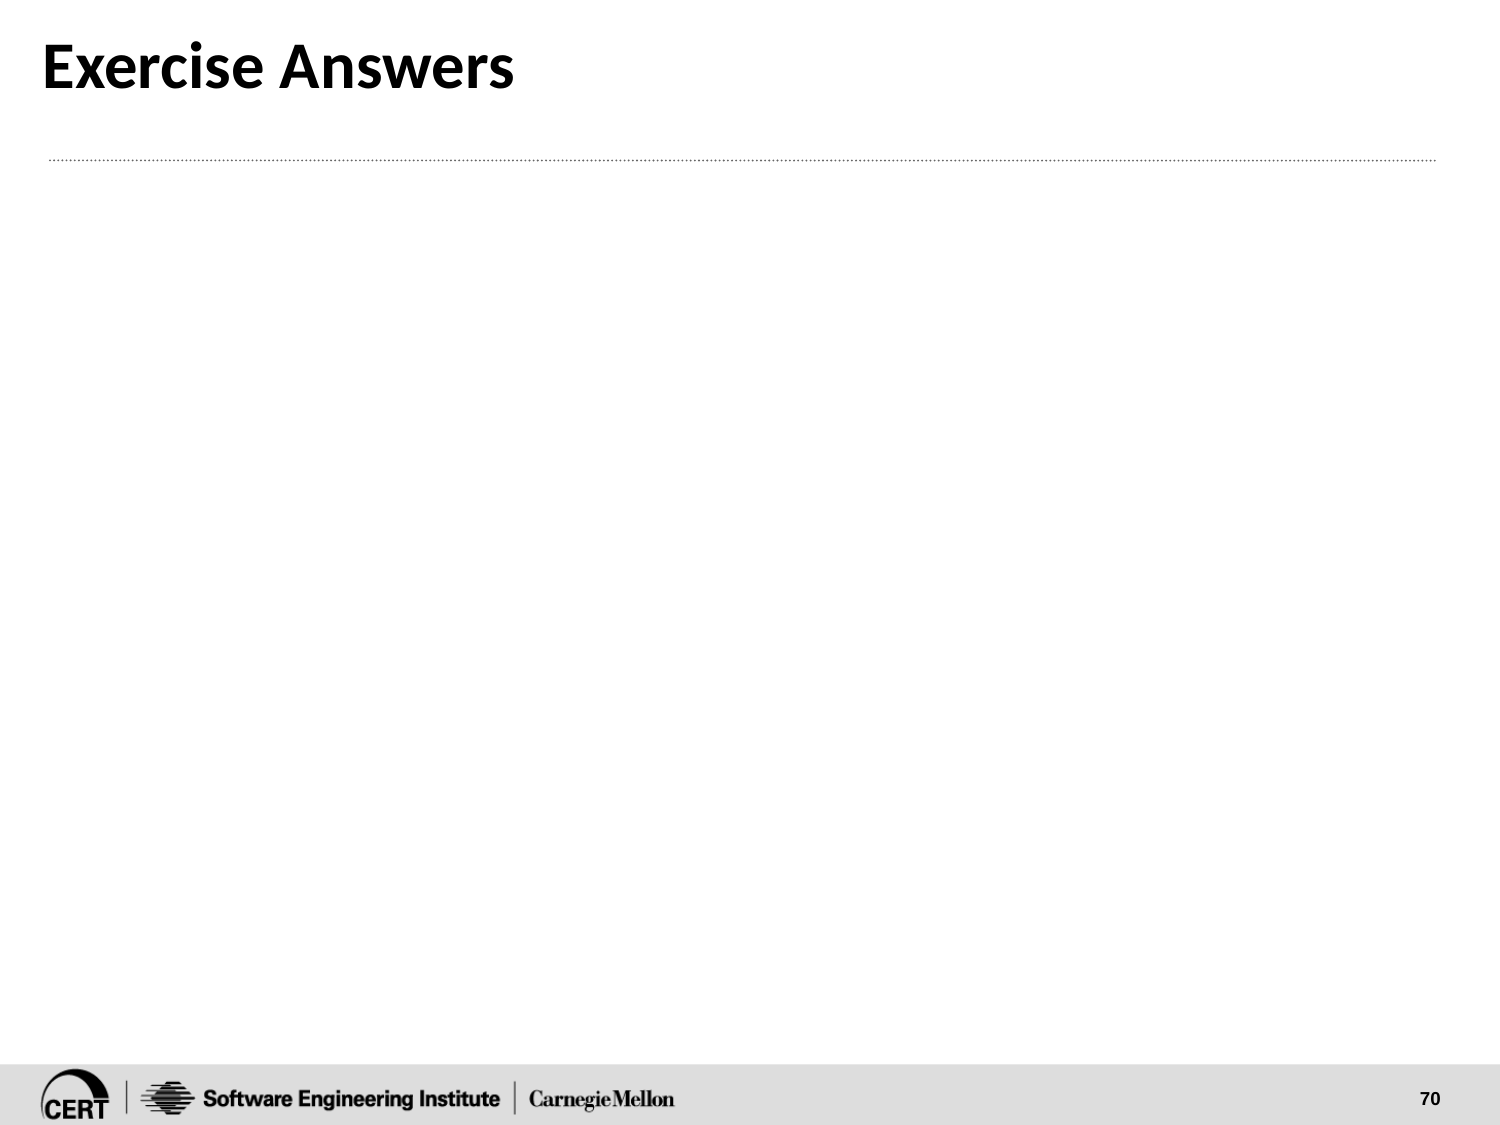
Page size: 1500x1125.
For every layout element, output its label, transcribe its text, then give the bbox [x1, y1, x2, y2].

title Exercise Answers [42, 37, 1434, 155]
picture [24, 1065, 688, 1125]
